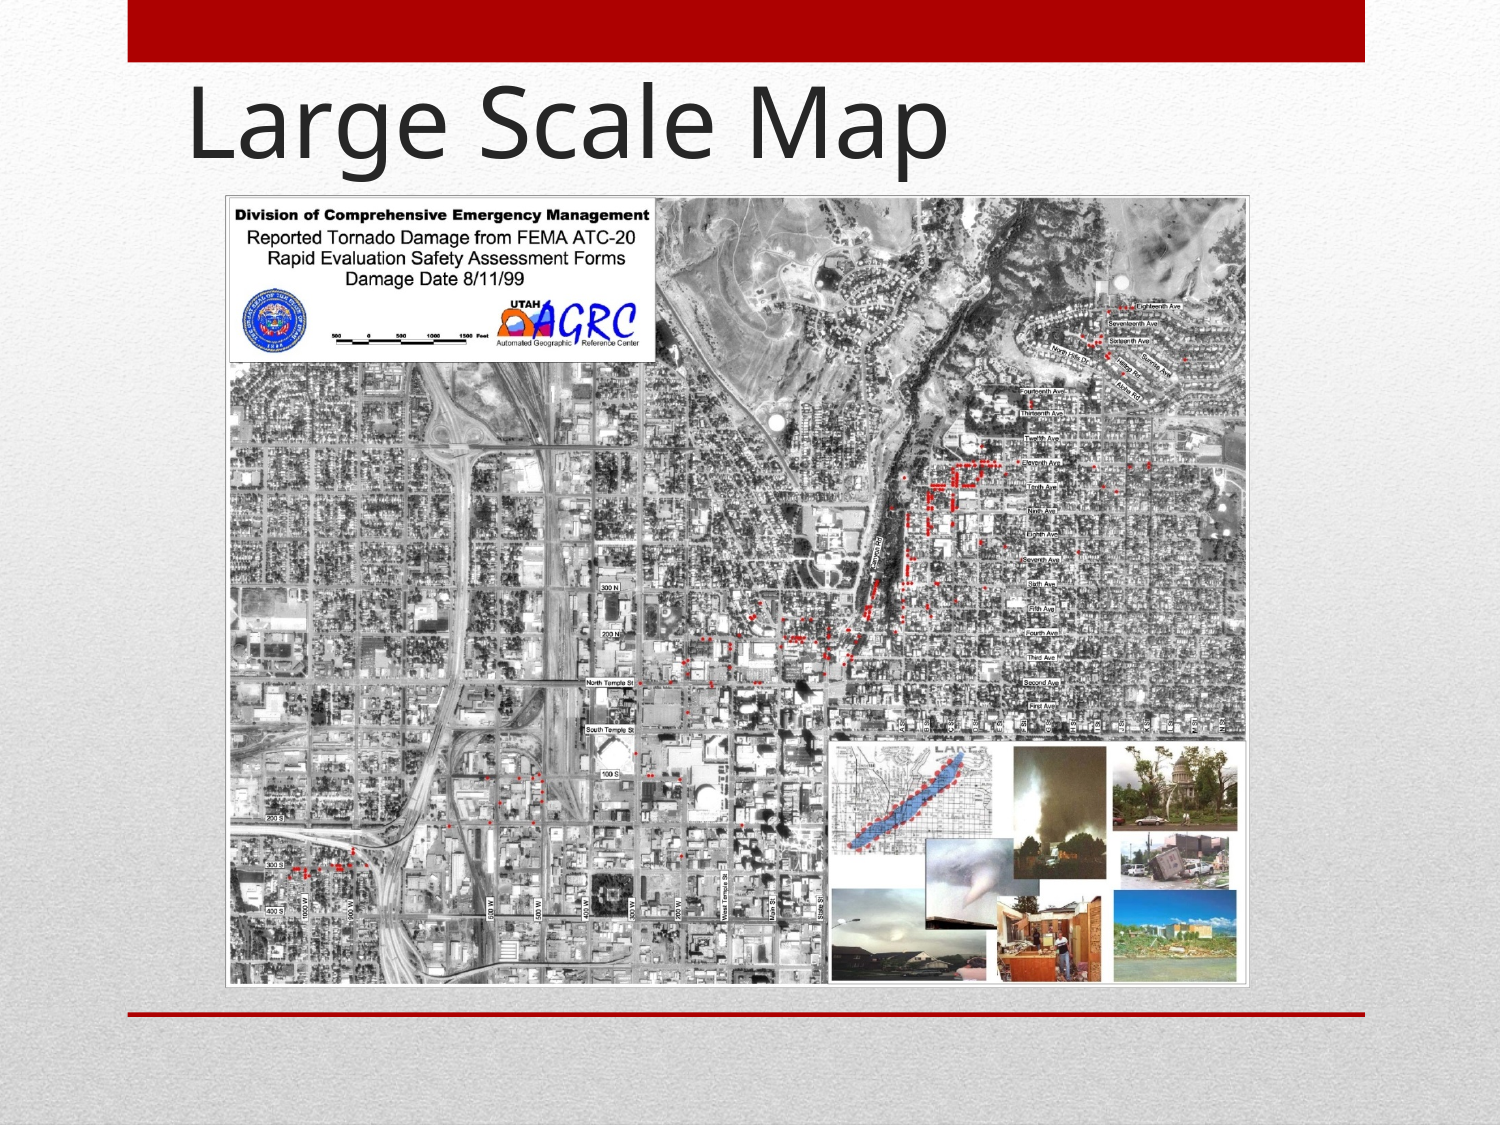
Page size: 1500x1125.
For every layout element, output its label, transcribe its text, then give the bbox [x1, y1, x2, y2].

title Large Scale Map [0, 0, 1138, 186]
picture [224, 194, 1251, 989]
